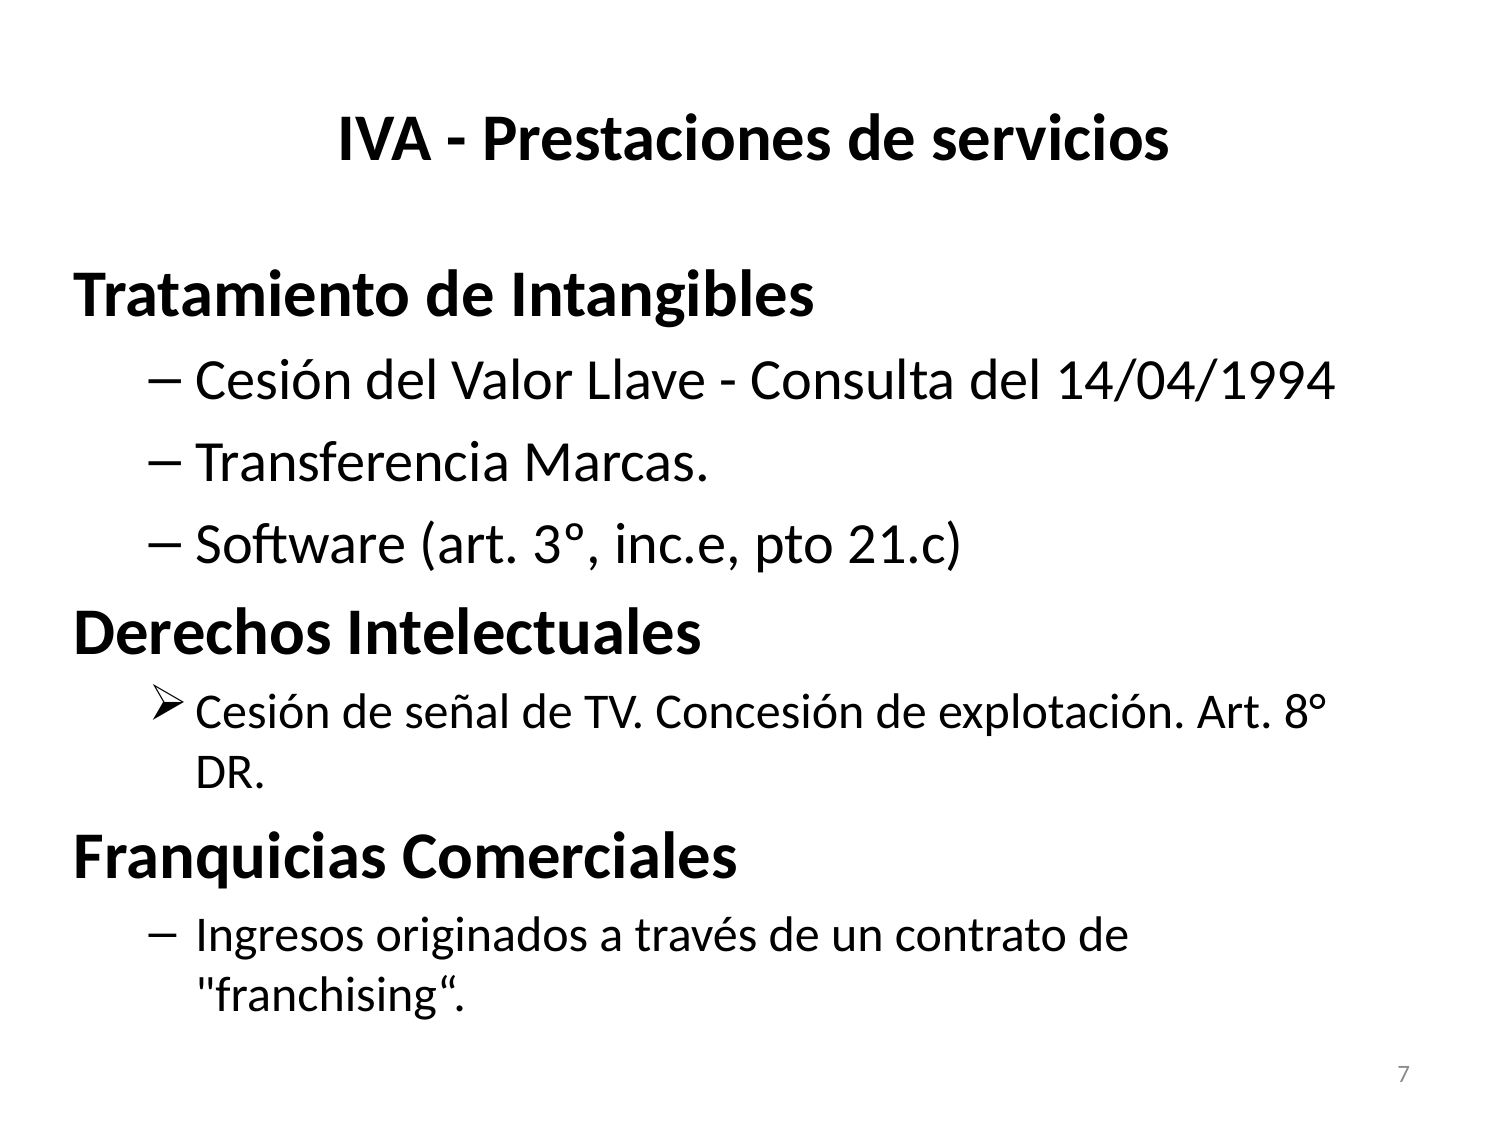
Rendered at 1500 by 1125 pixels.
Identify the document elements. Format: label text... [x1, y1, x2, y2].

slide_number 7 [1074, 1042, 1425, 1103]
title IVA - Prestaciones de servicios [117, 0, 1393, 149]
list Tratamiento de Intangibles Cesión del Valor Llave - Consulta del 14/04/1994 Transferencia Marcas. Software (art. 3º, inc.e, pto 21.c) Derechos Intelectuales Cesión de señal de TV. Concesión de explotación. Art. 8° DR. Franquicias Comerciales Ingresos originados a través de un contrato de "franchising“. [58, 149, 1406, 832]
